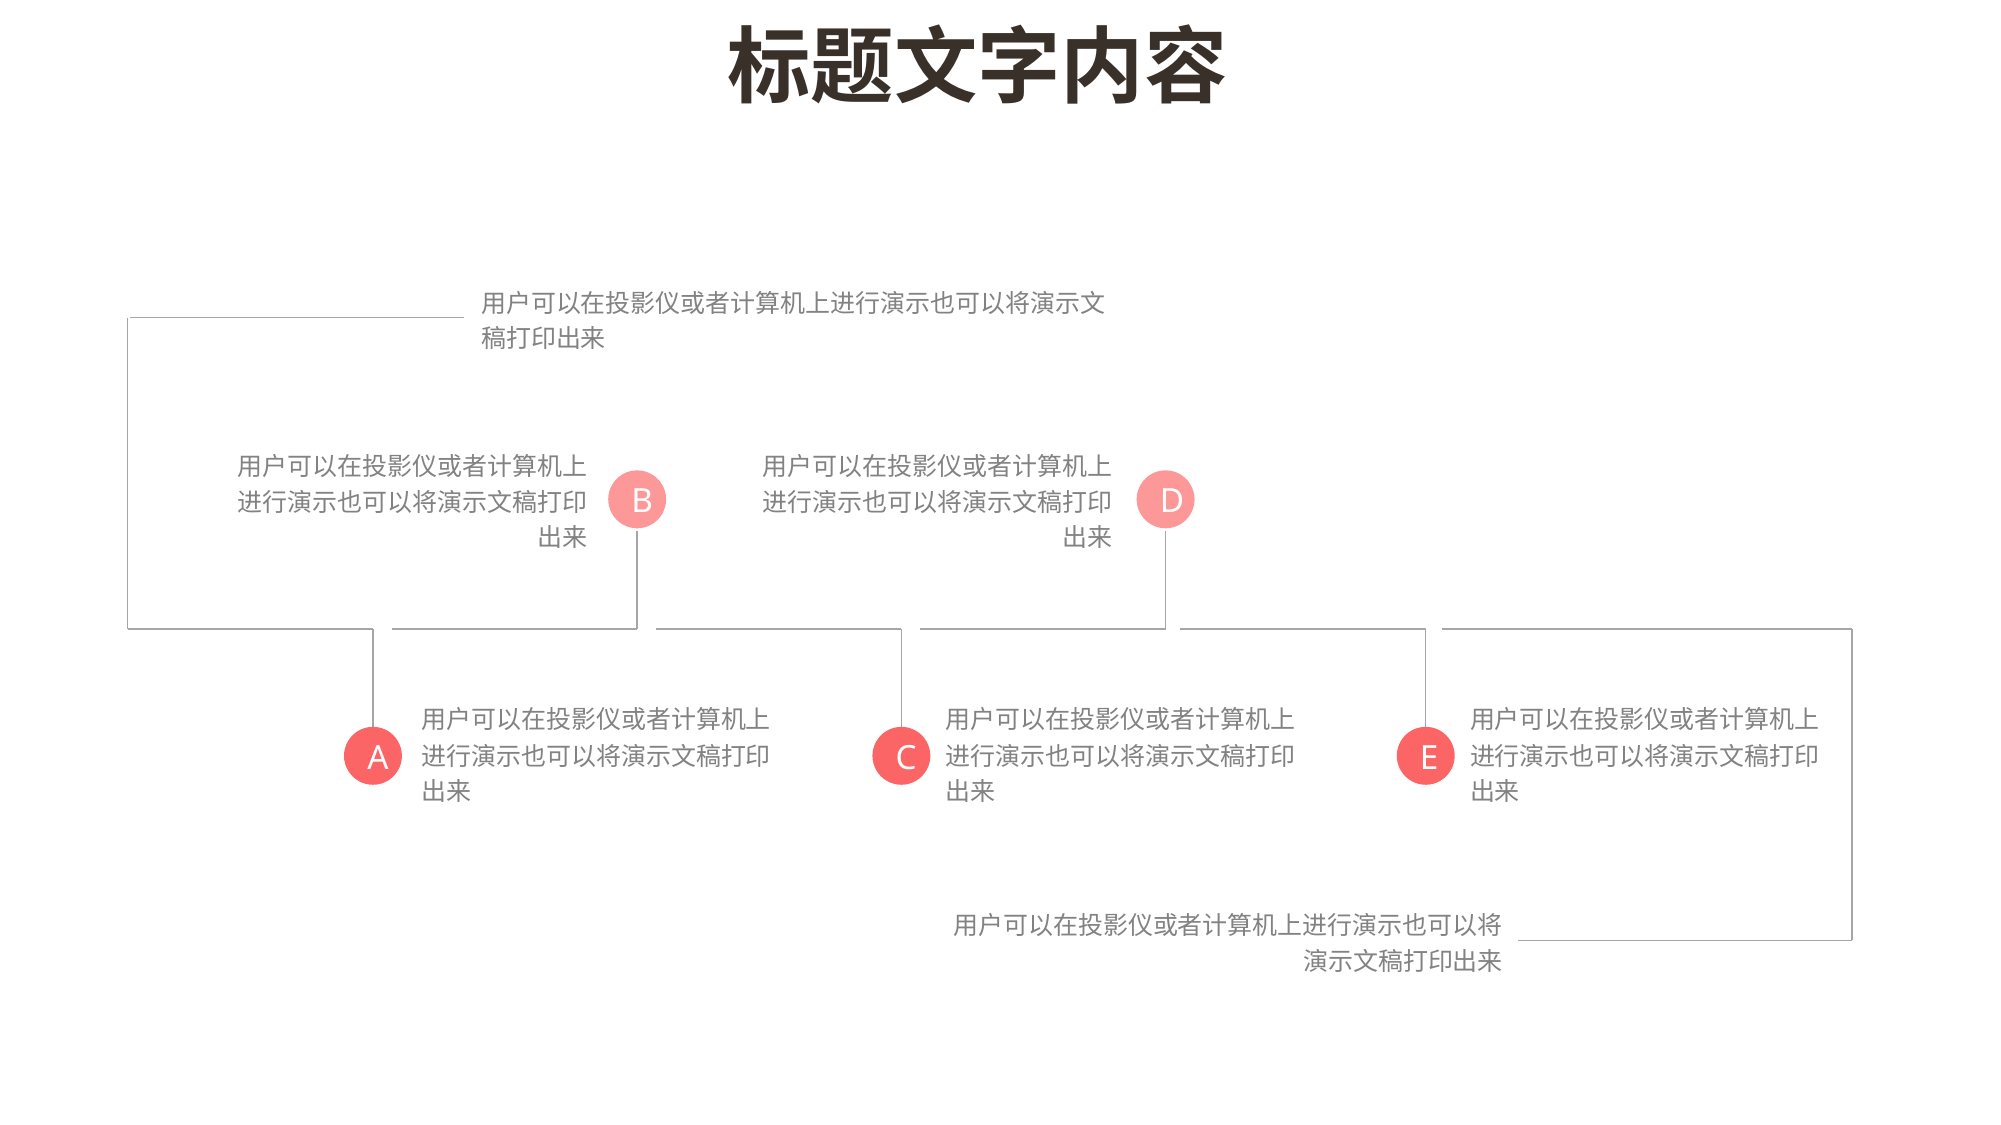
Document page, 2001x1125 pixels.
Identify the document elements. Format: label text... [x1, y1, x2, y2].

text_box C [870, 724, 930, 787]
text_box 用户可以在投影仪或者计算机上进行演示也可以将演示文稿打印出来 [735, 436, 1127, 560]
text_box B [606, 468, 669, 531]
text_box A [341, 725, 405, 787]
text_box 用户可以在投影仪或者计算机上进行演示也可以将演示文稿打印出来 [1455, 690, 1847, 814]
text_box 标题文字内容 [713, 5, 1243, 121]
text_box D [1134, 468, 1197, 531]
text_box E [1394, 725, 1455, 787]
text_box 用户可以在投影仪或者计算机上进行演示也可以将演示文稿打印出来 [406, 690, 798, 814]
text_box 用户可以在投影仪或者计算机上进行演示也可以将演示文稿打印出来 [930, 690, 1322, 814]
text_box 用户可以在投影仪或者计算机上进行演示也可以将演示文稿打印出来 [932, 896, 1518, 983]
text_box 用户可以在投影仪或者计算机上进行演示也可以将演示文稿打印出来 [466, 273, 1137, 361]
text_box 用户可以在投影仪或者计算机上进行演示也可以将演示文稿打印出来 [211, 436, 603, 560]
